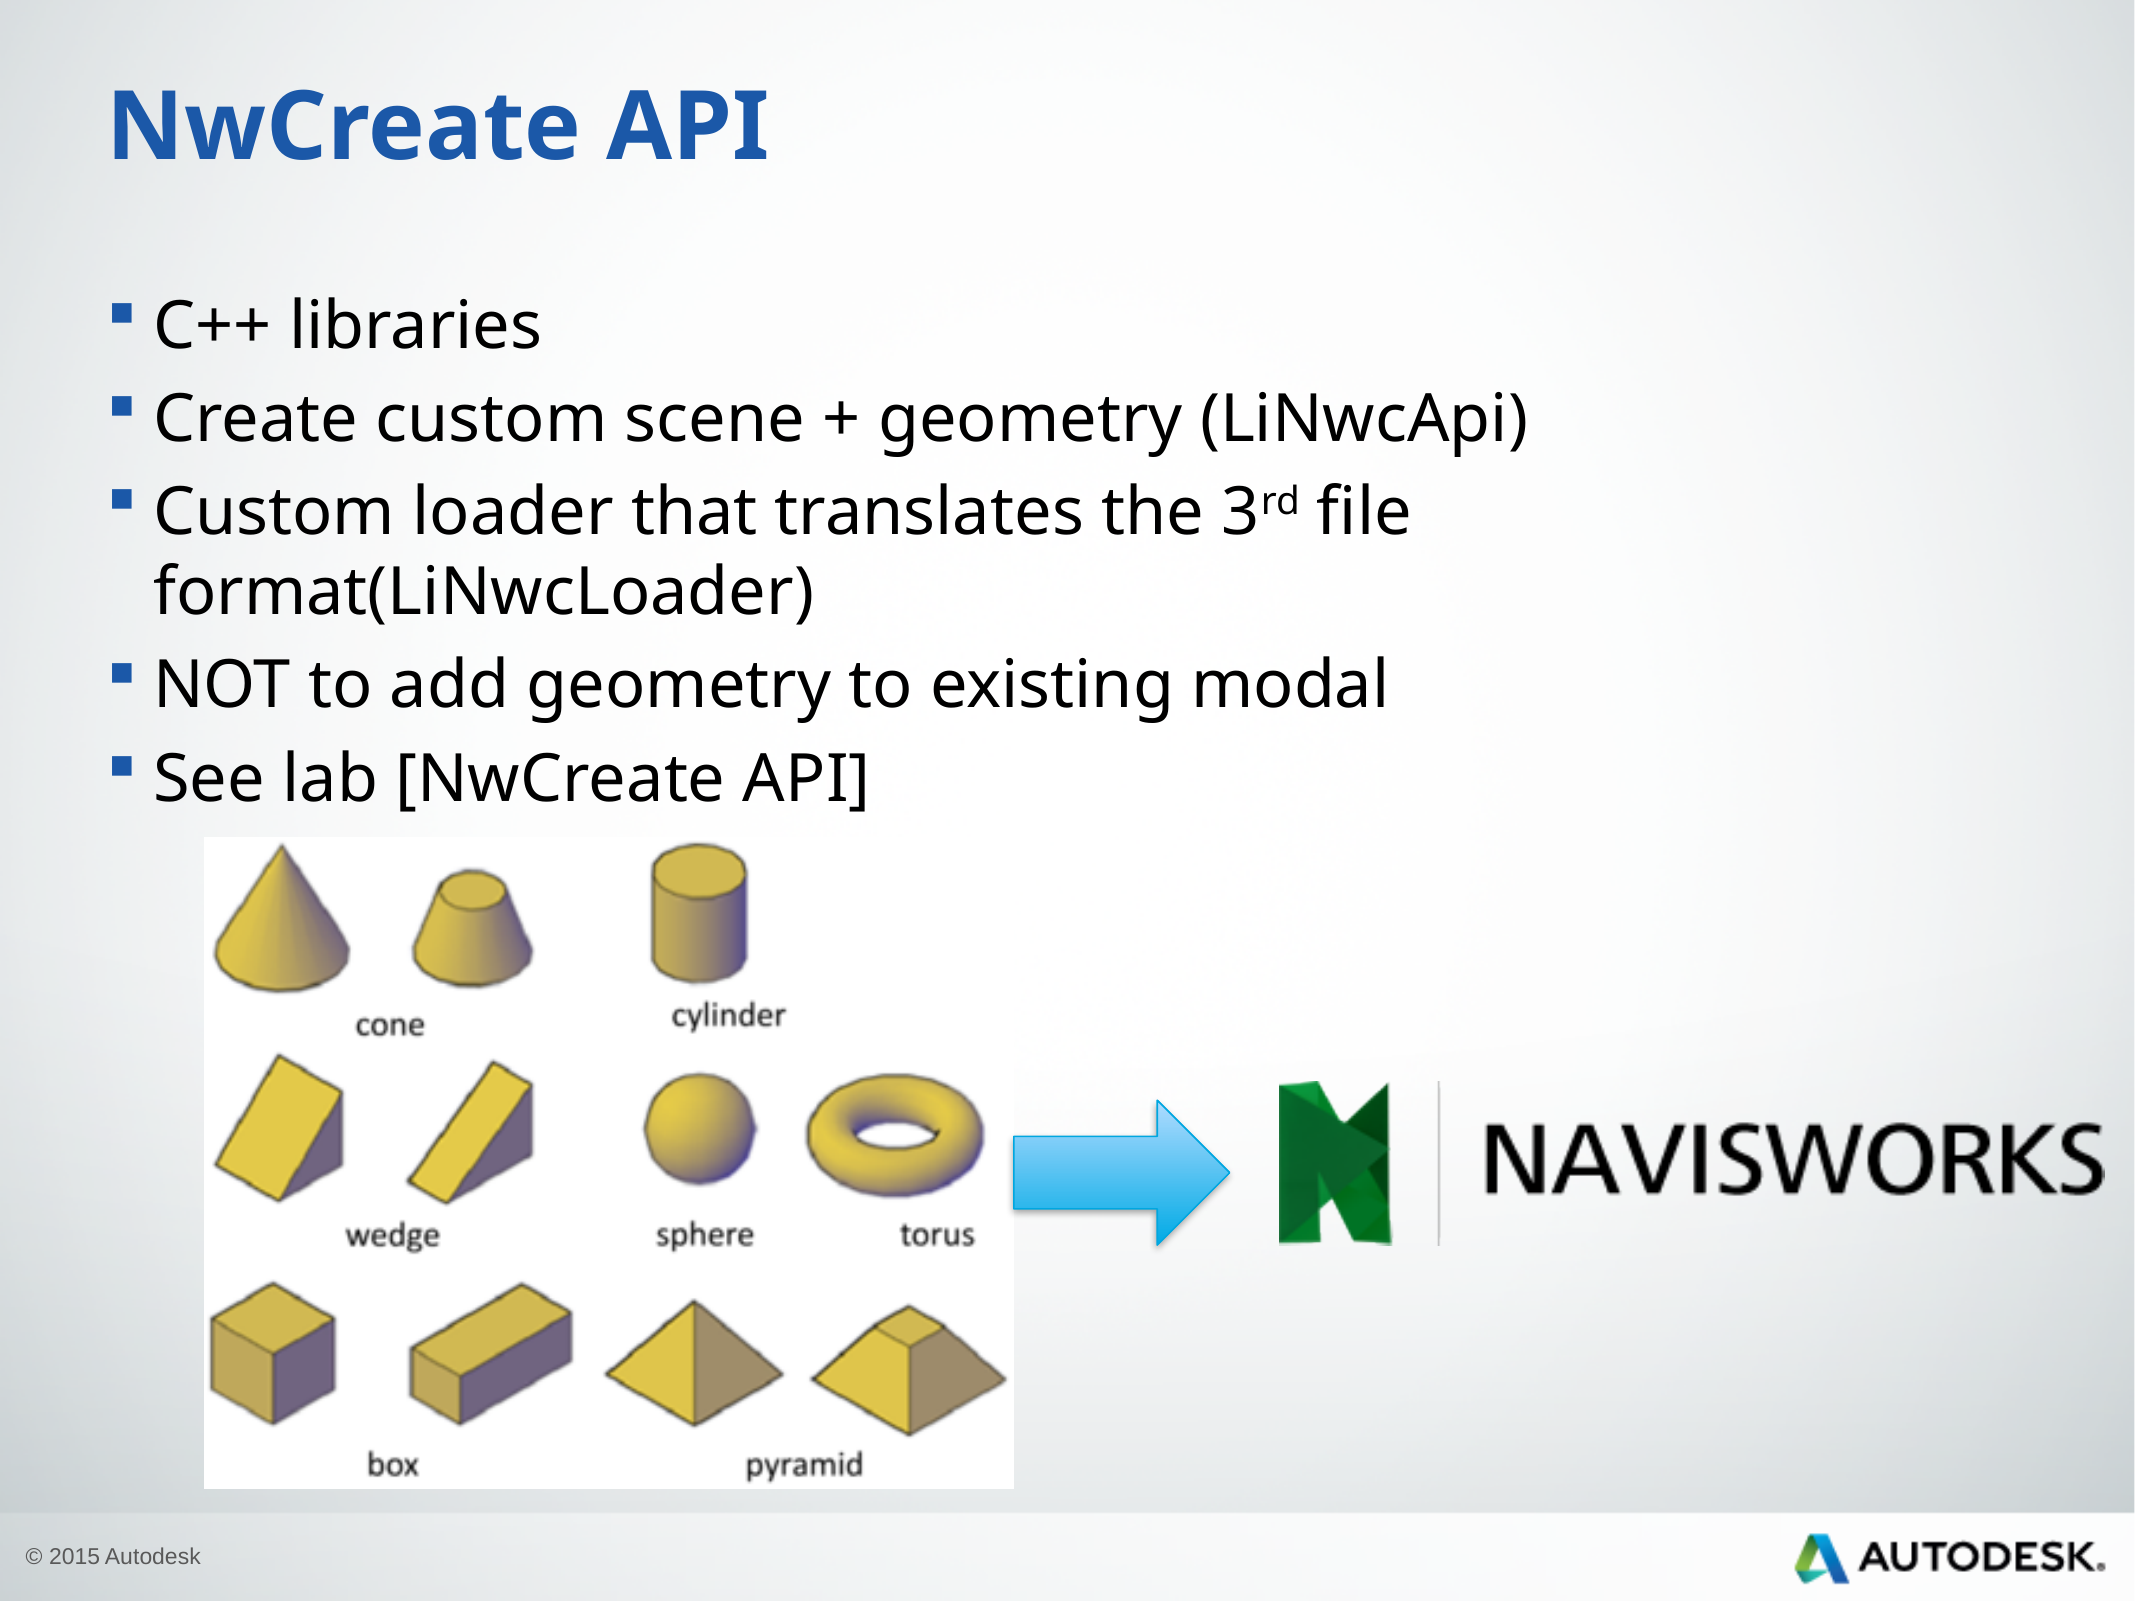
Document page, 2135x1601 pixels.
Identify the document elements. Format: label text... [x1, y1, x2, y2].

picture [0, 0, 2135, 1601]
title NwCreate API [106, 64, 2028, 331]
text_box [1019, 1099, 1231, 1246]
list C++ libraries Create custom scene + geometry (LiNwcApi) Custom loader that translates the 3rd file format(LiNwcLoader) NOT to add geometry to existing modal See lab [NwCreate API] [106, 331, 2028, 1394]
